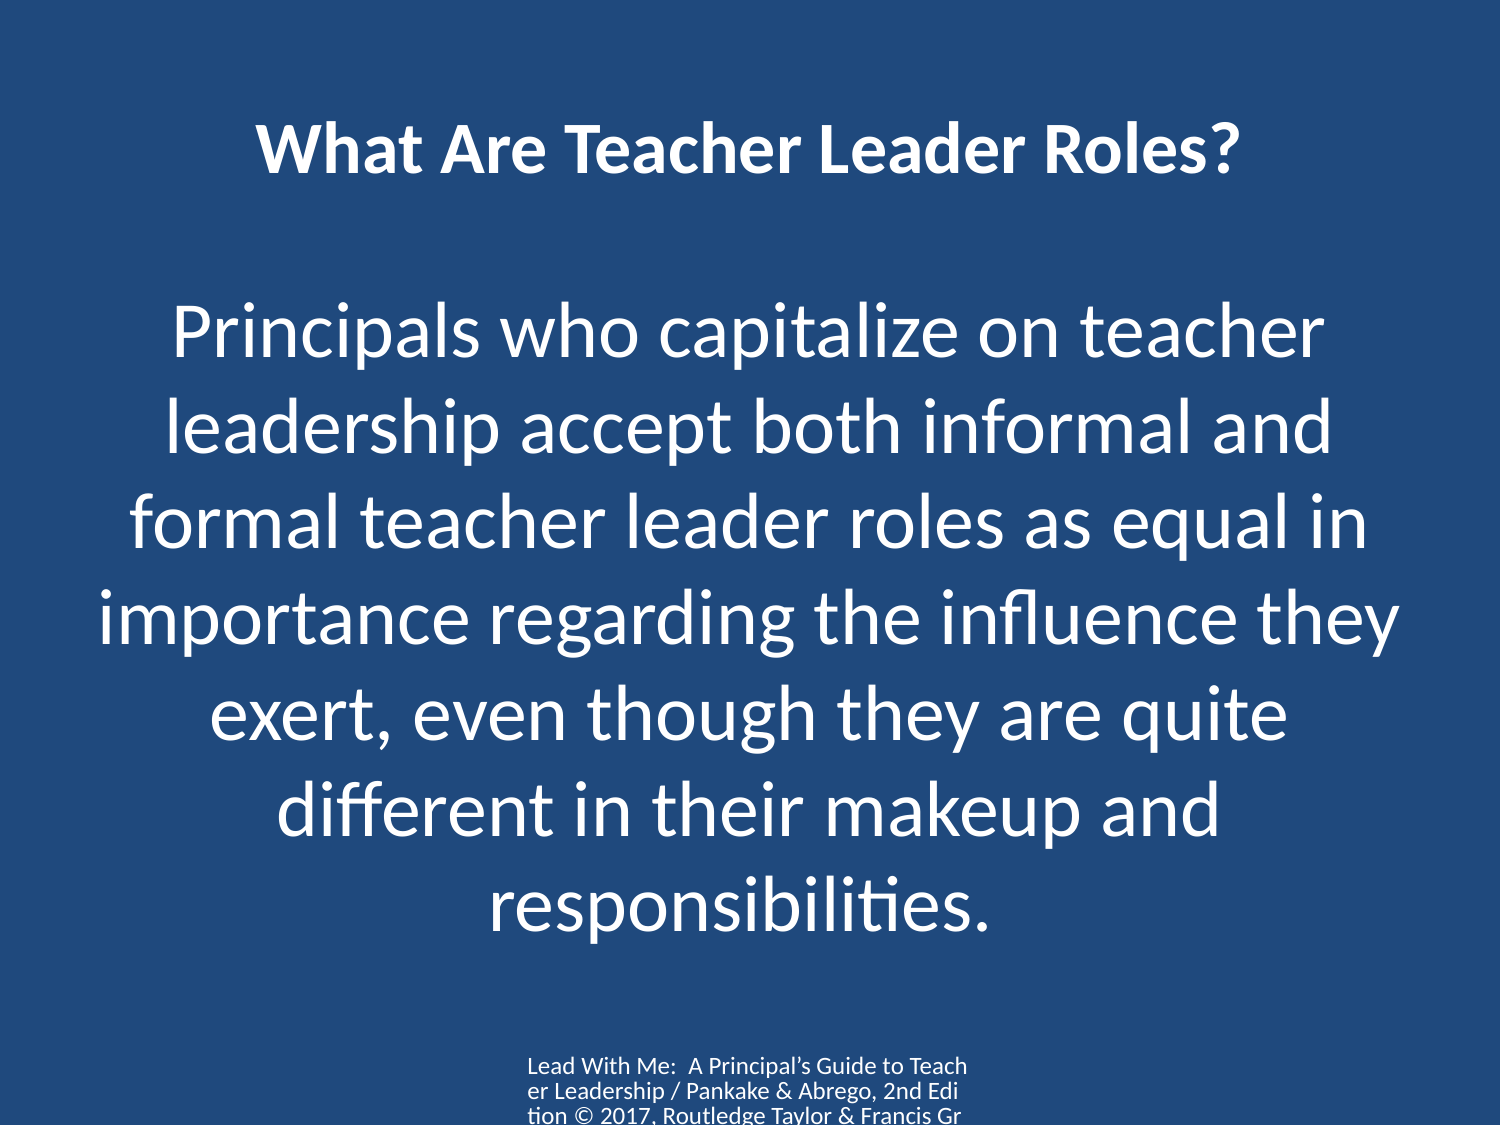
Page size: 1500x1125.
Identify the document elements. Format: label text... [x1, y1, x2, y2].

title Principals who capitalize on teacher leadership accept both informal and formal teacher leader roles as equal in importance regarding the influence they exert, even though they are quite different in their makeup and responsibilities. [75, 278, 1425, 960]
footer Lead With Me: A Principal’s Guide to Teacher Leadership / Pankake & Abrego, 2nd Edition © 2017, Routledge Taylor & Francis Group [512, 1034, 988, 1095]
text_box What Are Teacher Leader Roles? [74, 90, 1425, 278]
